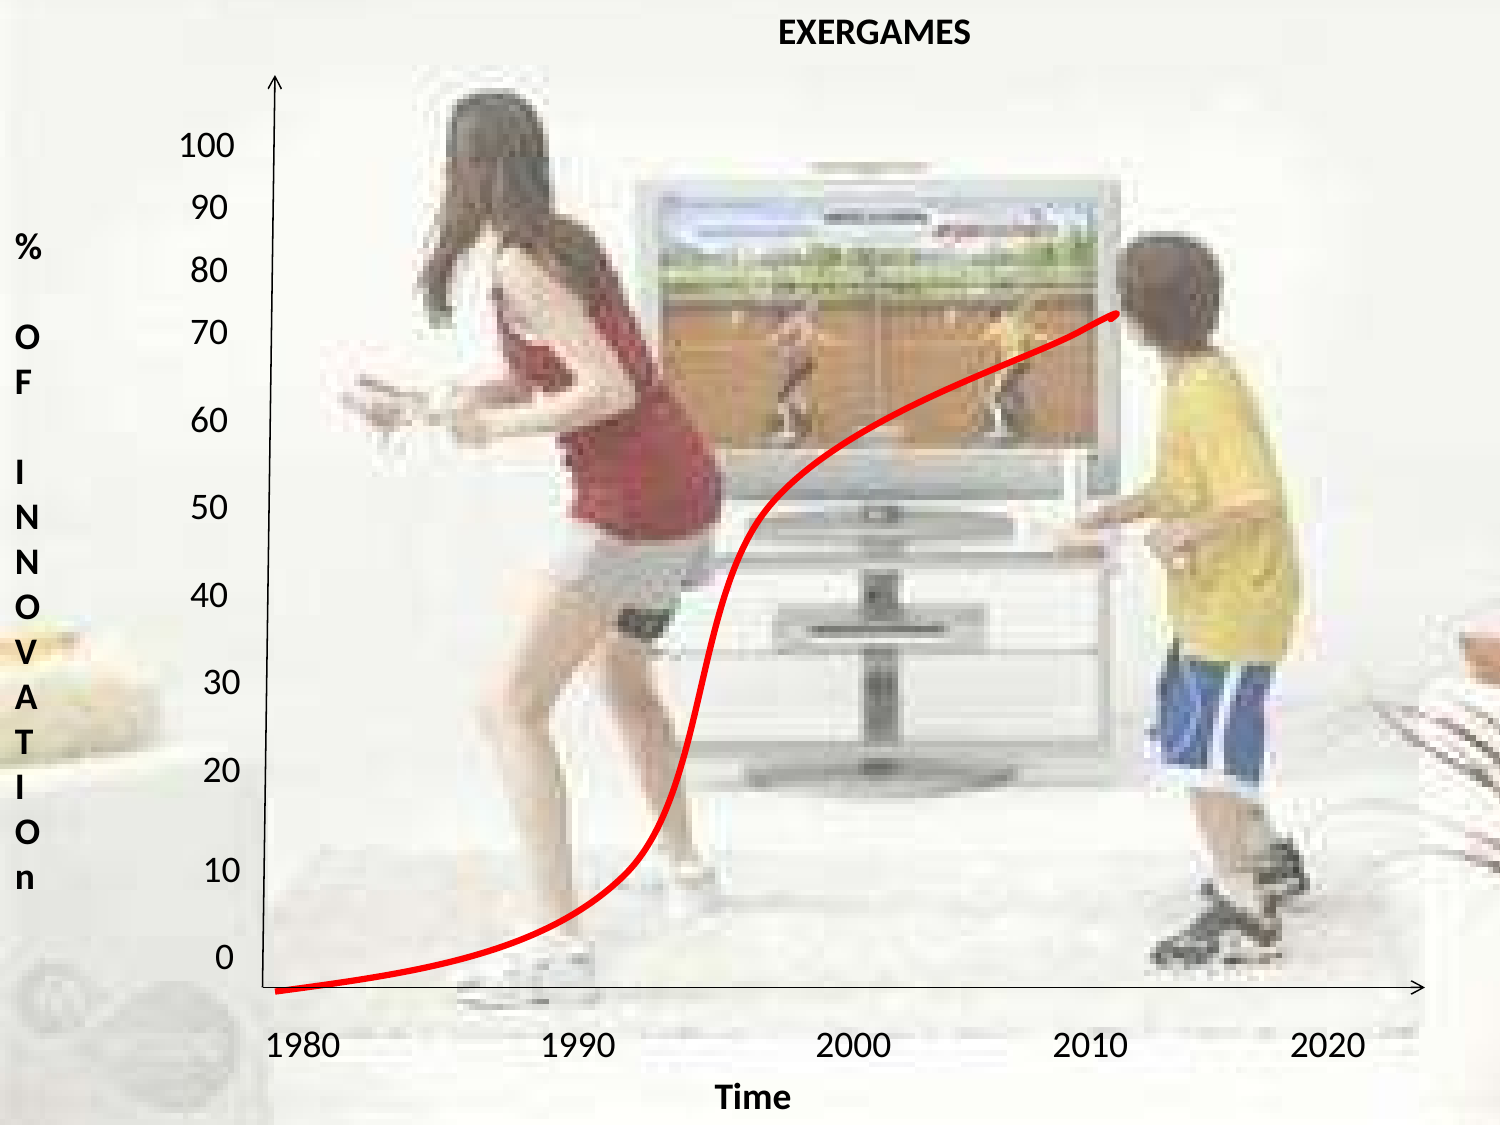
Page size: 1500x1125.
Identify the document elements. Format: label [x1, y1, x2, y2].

text_box [262, 74, 276, 987]
picture [0, 0, 1500, 1125]
